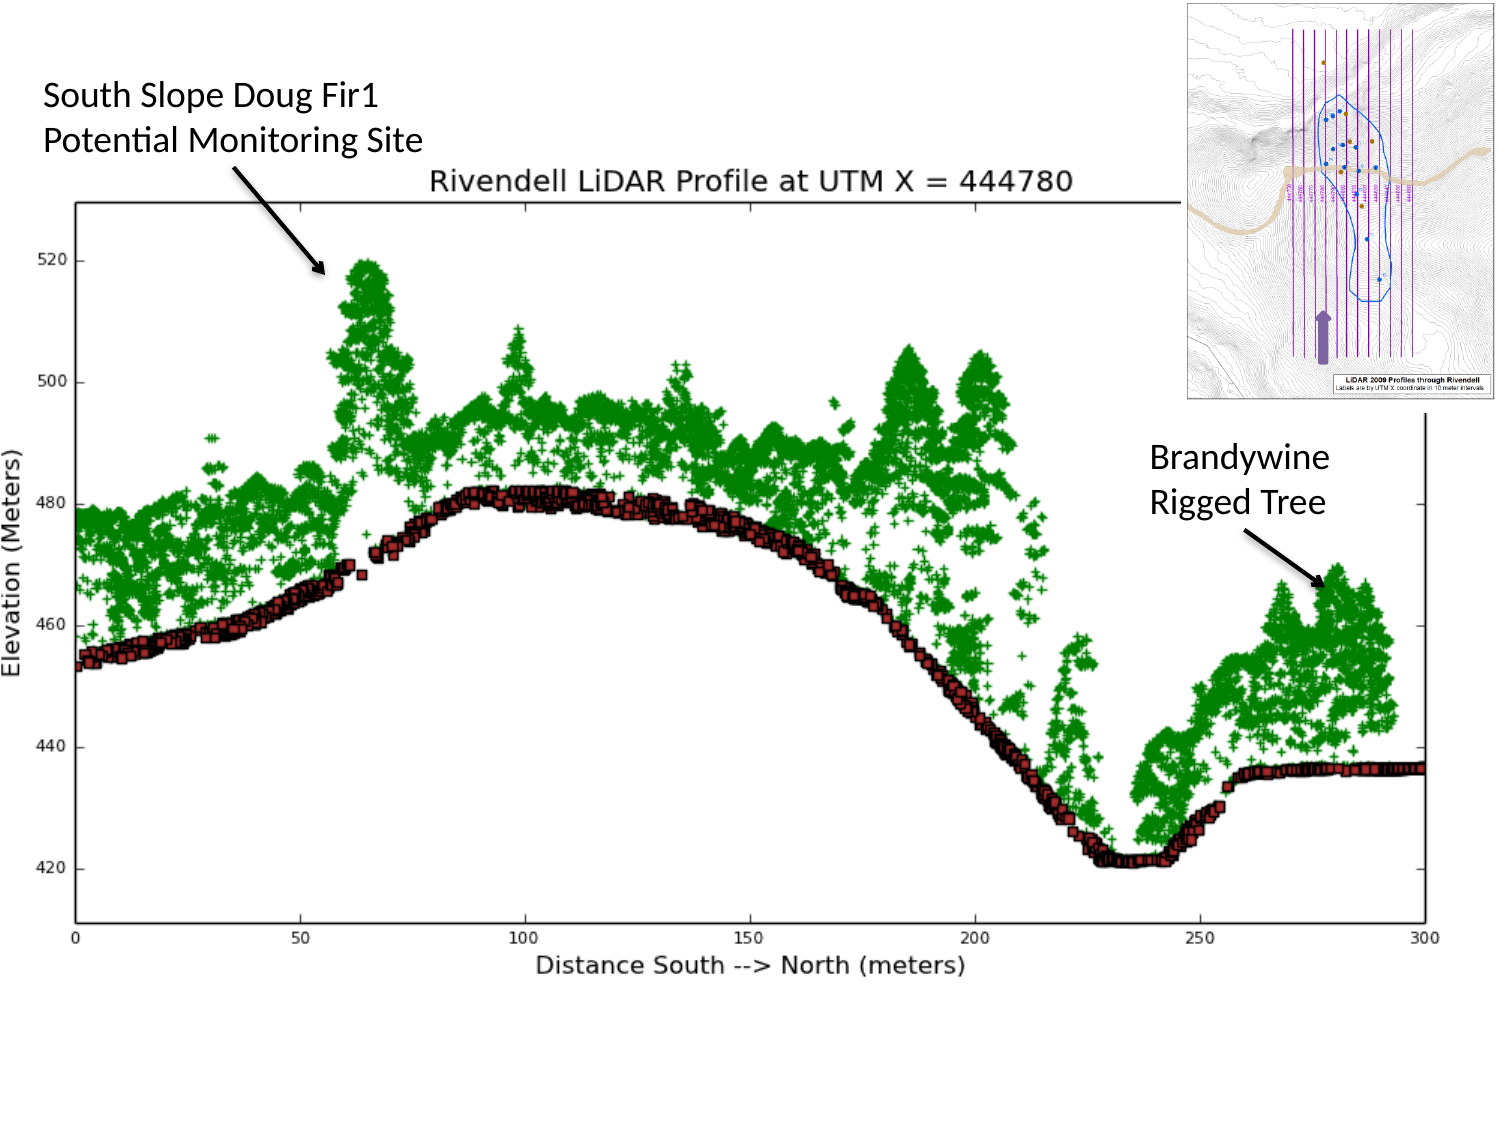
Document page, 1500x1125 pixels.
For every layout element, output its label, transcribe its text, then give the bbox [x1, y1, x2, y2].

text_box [233, 168, 326, 276]
picture [0, 0, 1500, 1013]
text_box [1244, 530, 1326, 588]
text_box South Slope Doug Fir1 Potential Monitoring Site [28, 62, 439, 111]
